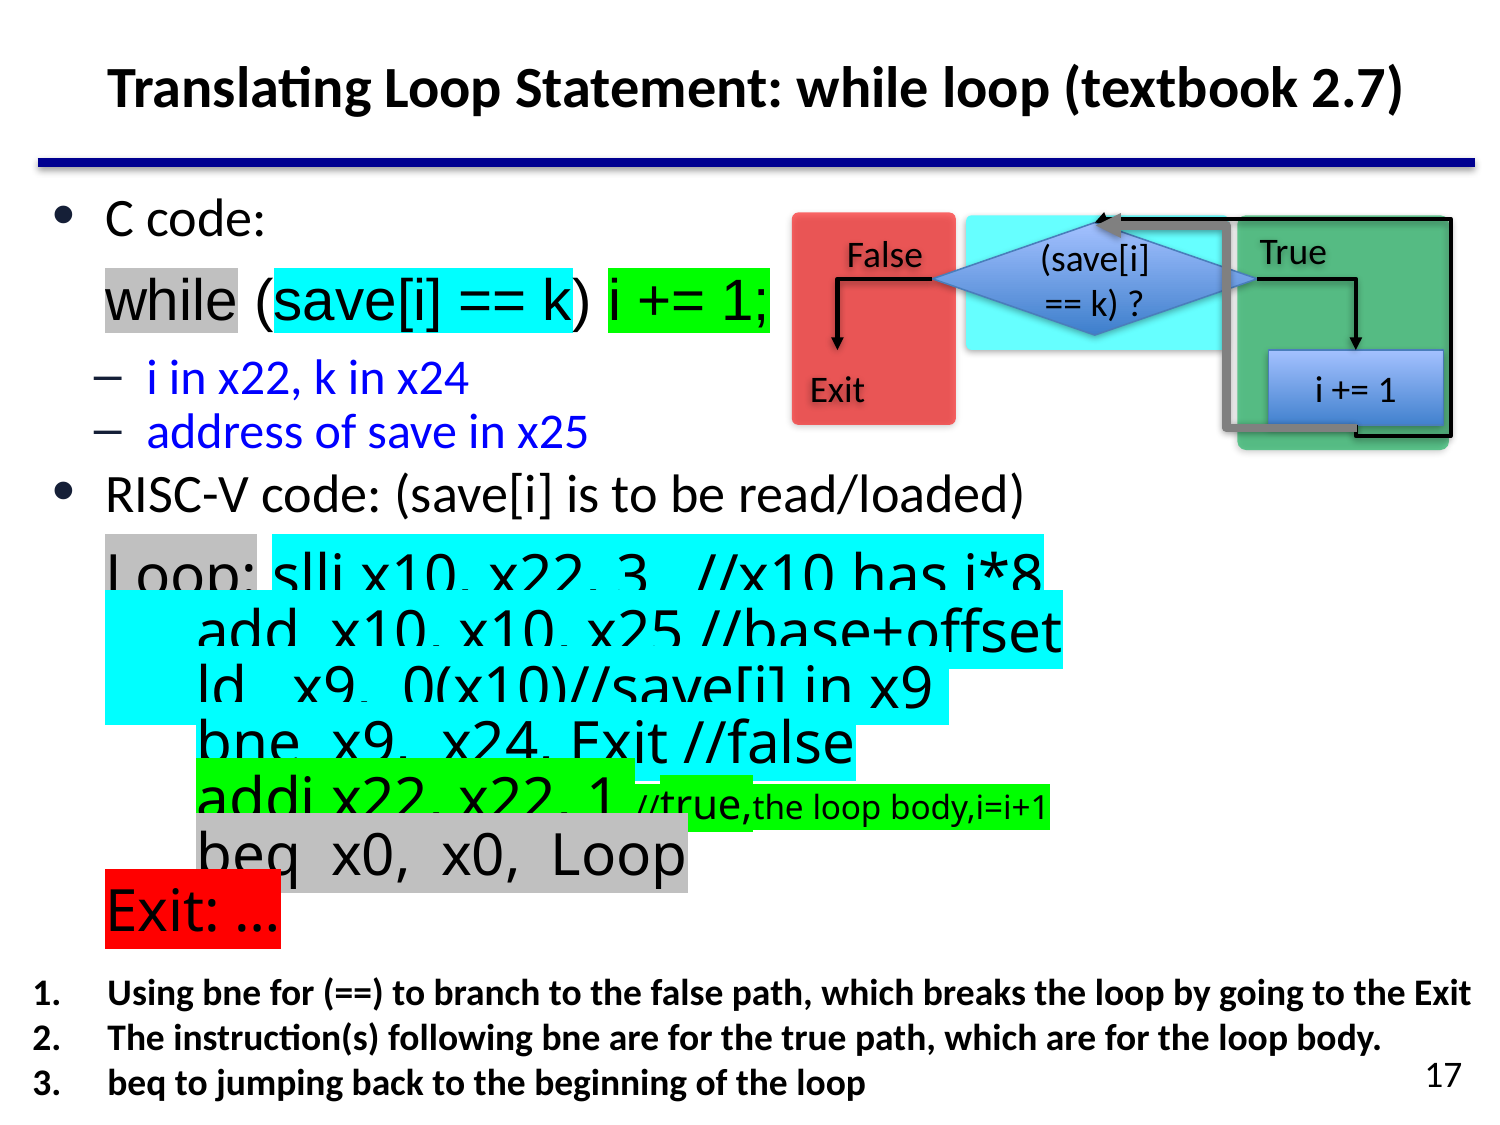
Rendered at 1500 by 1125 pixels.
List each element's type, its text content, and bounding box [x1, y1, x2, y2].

title Translating Loop Statement: while loop (textbook 2.7) [37, 24, 1475, 143]
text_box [1332, 212, 1444, 426]
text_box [749, 212, 1119, 426]
text_box Using bne for (==) to branch to the false path, which breaks the loop by going to the Exit The instruction(s) following bne are for the true path, which are for the loop body. beq to jumping back to the beginning of the loop [17, 960, 1500, 1111]
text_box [1124, 195, 1328, 458]
list C code: while (save[i] == k) i += 1; i in x22, k in x24 address of save in x25 RISC-V code: (save[i] is to be read/loaded) Loop: slli x10, x22, 3 //x10 has i*8 add x10, x10, x25 //base+offset ld x9, 0(x10)//save[i] in x9 bne x9, x24, Exit //false addi x22, x22, 1 //true,the loop body,i=i+1 beq x0, x0, Loop Exit: … [37, 187, 1483, 960]
